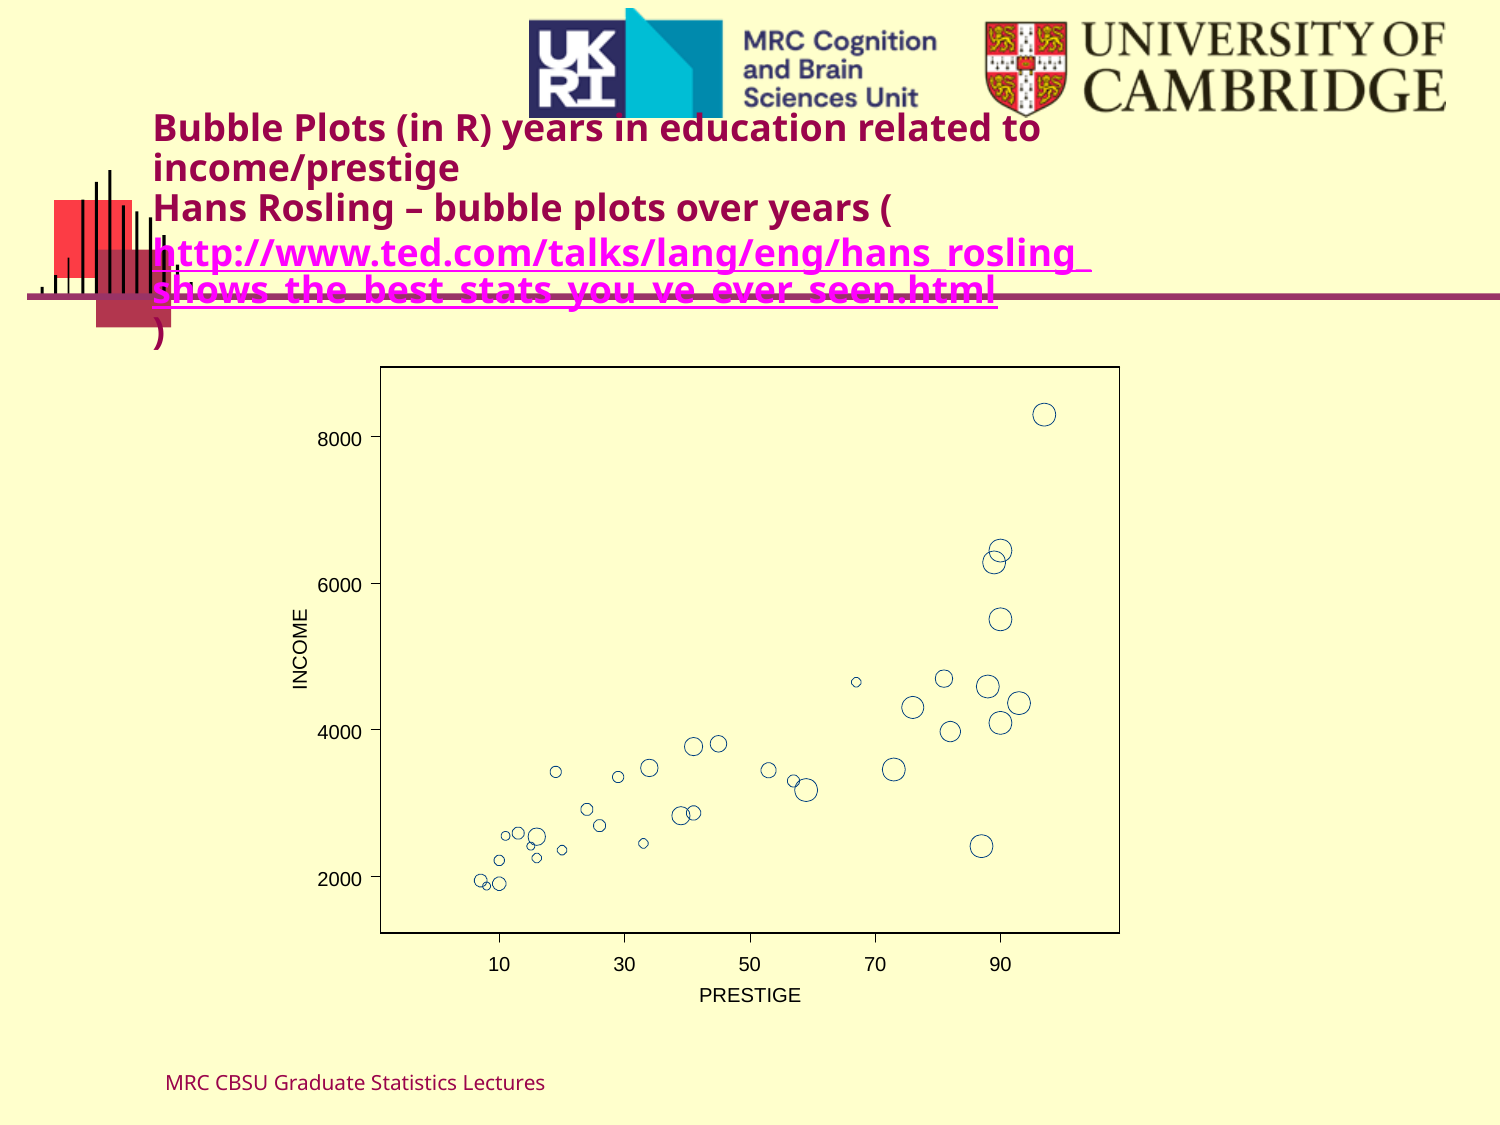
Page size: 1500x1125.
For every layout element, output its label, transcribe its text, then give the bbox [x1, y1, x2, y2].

title Bubble Plots (in R) years in education related to income/prestige Hans Rosling – bubble plots over years (http://www.ted.com/talks/lang/eng/hans_rosling_shows_the_best_stats_you_ve_ever_seen.html) [137, 137, 1113, 288]
footer MRC CBSU Graduate Statistics Lectures [149, 1062, 988, 1101]
picture [529, 8, 1446, 118]
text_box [248, 262, 1252, 1038]
